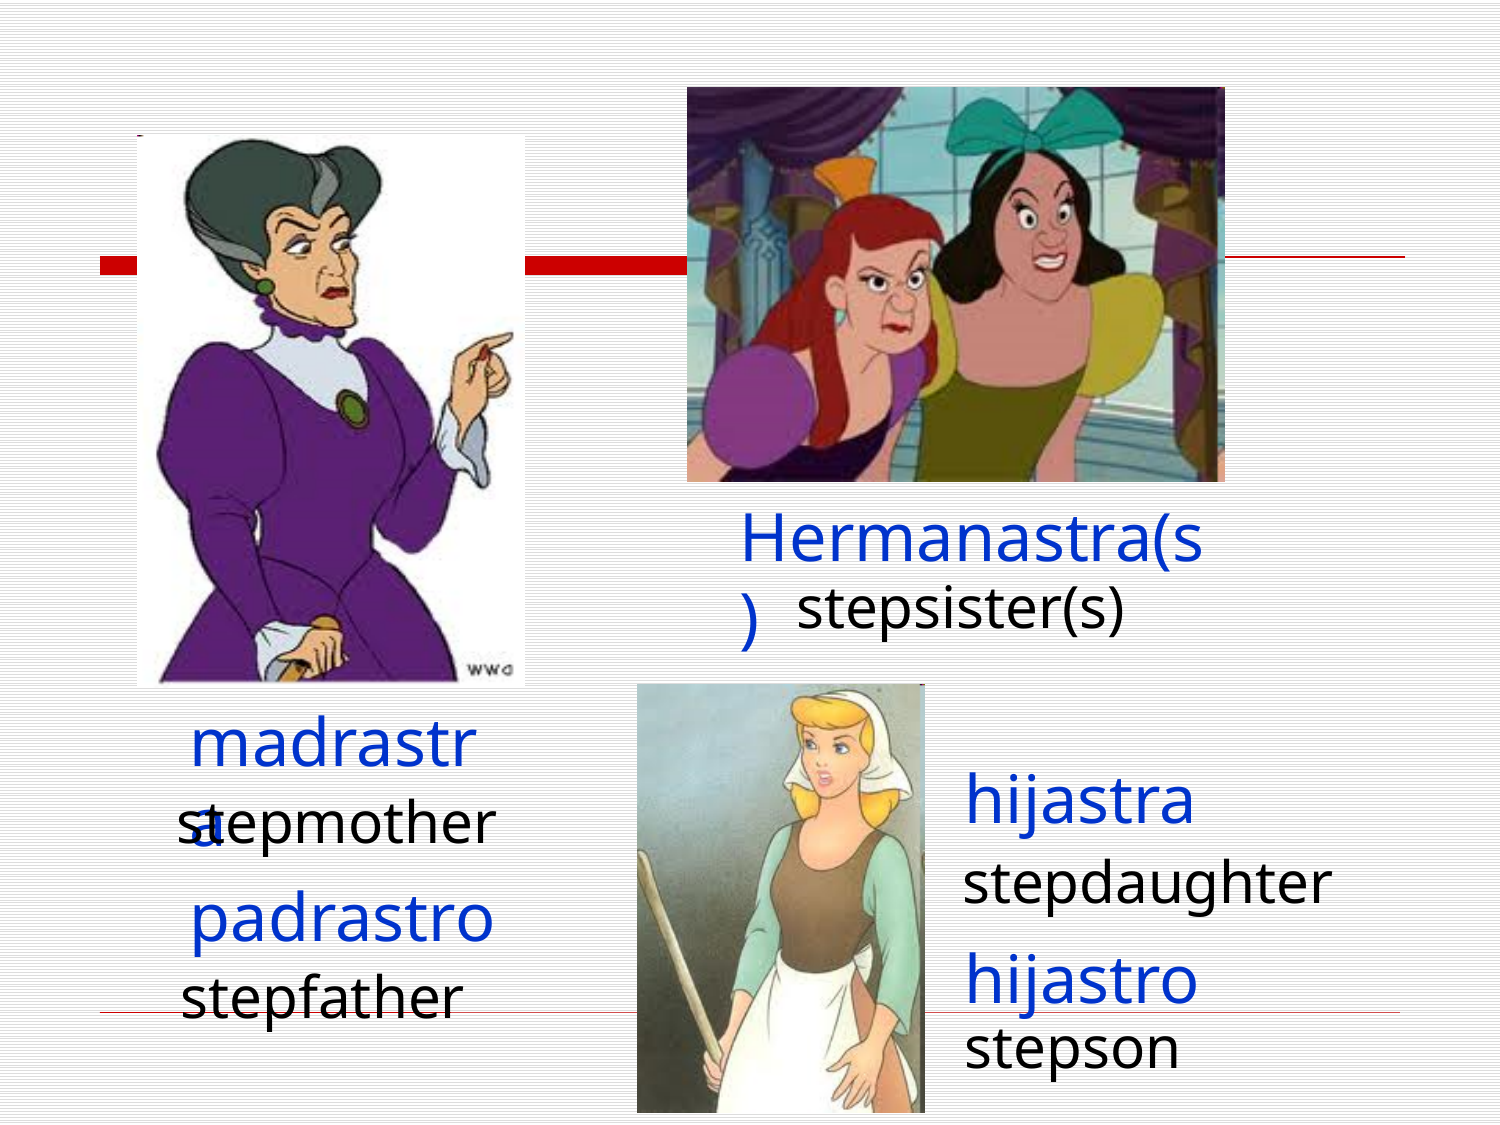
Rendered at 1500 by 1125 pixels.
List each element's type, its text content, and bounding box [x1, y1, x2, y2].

text_box madrastra [174, 696, 513, 867]
text_box hijastro [950, 929, 1288, 1025]
text_box stepdaughter [947, 837, 1349, 923]
text_box padrastro [174, 867, 513, 963]
text_box stepsister(s) [781, 562, 1141, 648]
text_box stepson [949, 1002, 1196, 1088]
picture [637, 684, 926, 1113]
text_box stepfather [165, 952, 480, 1038]
text_box hijastra [950, 749, 1288, 837]
text_box stepmother [161, 777, 512, 863]
text_box Hermanastra(s) [724, 487, 1238, 663]
picture [687, 87, 1226, 482]
picture [137, 134, 526, 688]
